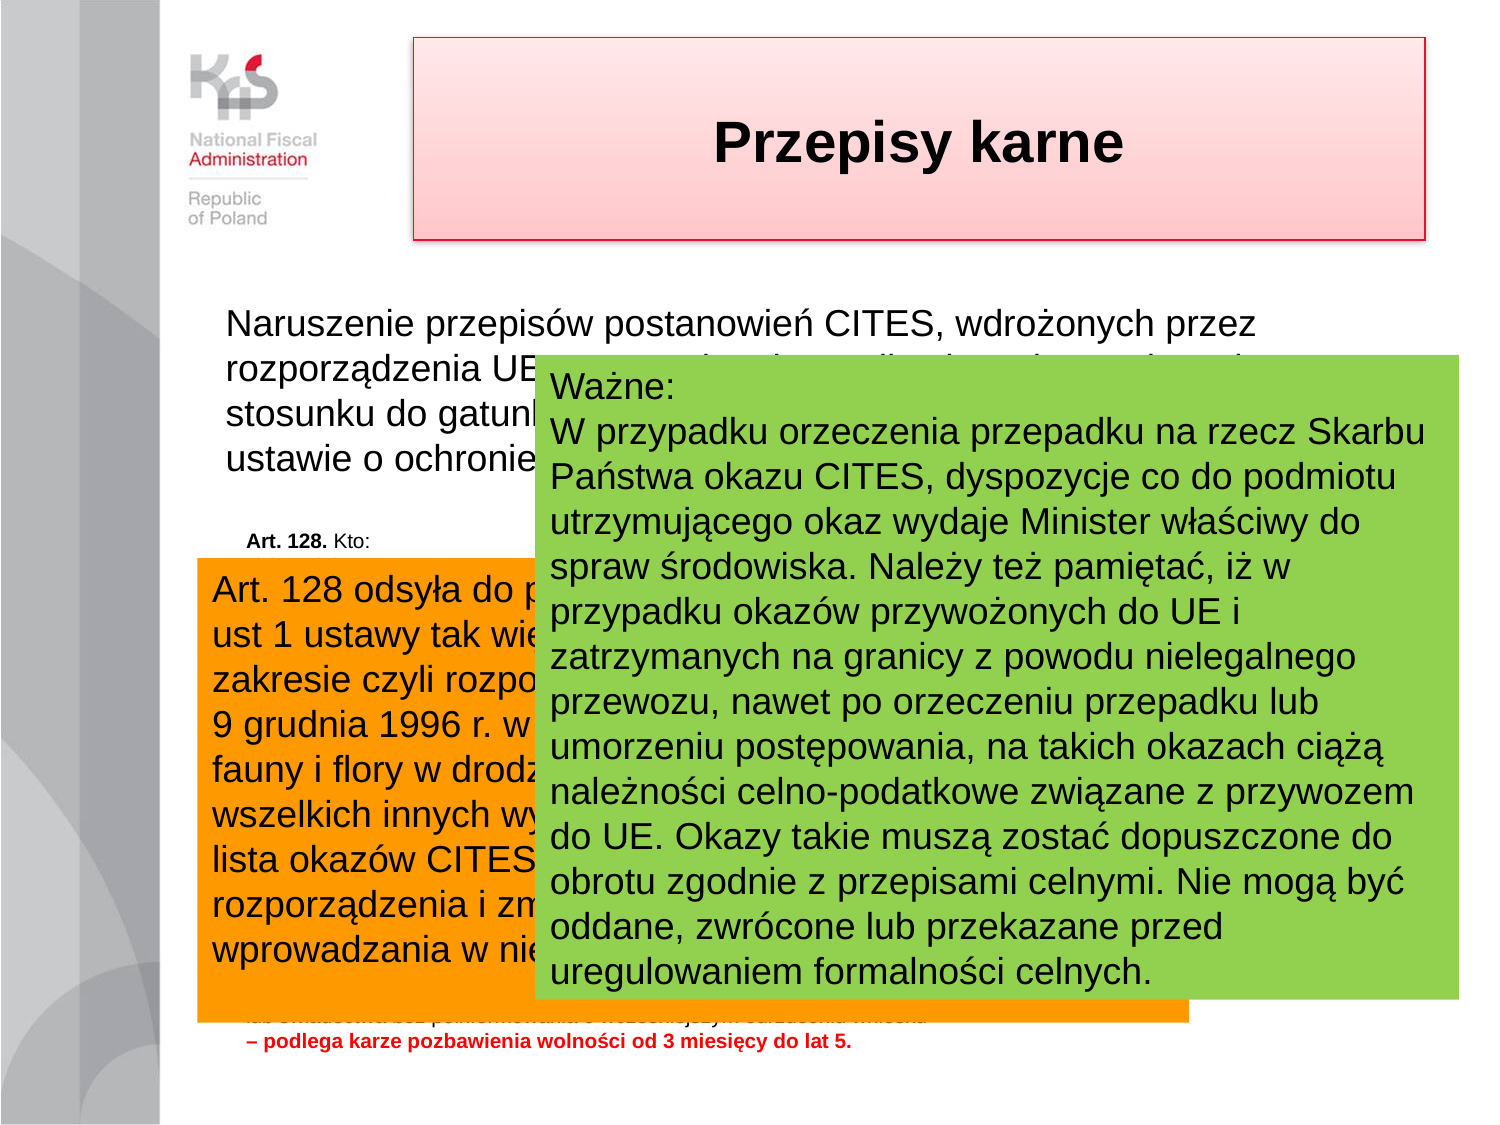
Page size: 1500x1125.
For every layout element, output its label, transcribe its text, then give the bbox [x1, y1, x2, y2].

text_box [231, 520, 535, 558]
picture [0, 0, 1500, 1125]
text_box Ważne: W przypadku orzeczenia przepadku na rzecz Skarbu Państwa okazu CITES, dyspozycje co do podmiotu utrzymującego okaz wydaje Minister właściwy do spraw środowiska. Należy też pamiętać, iż w przypadku okazów przywożonych do UE i zatrzymanych na granicy z powodu nielegalnego przewozu, nawet po orzeczeniu przepadku lub umorzeniu postępowania, na takich okazach ciążą należności celno-podatkowe związane z przywozem do UE. Okazy takie muszą zostać dopuszczone do obrotu zgodnie z przepisami celnymi. Nie mogą być oddane, zwrócone lub przekazane przed uregulowaniem formalności celnych. [535, 354, 1459, 1000]
text_box Art. 128. Kto: 1) bez dokumentu wymaganego na podstawie przepisów, o których mowa w art. 61 ust. 1, lub wbrew jego warunkom przewozi przez granicę Unii Europejskiej okaz gatunku podlegającego ochronie na podstawie przepisów, o których mowa w art. 61 ust. 1, 2) narusza przepisy prawa Unii Europejskiej dotyczące ochrony gatunków dziko żyjących zwierząt i roślin w zakresie regulacji obrotu nimi poprzez: a) nieprzedkładanie zgłoszenia importowego, b) używanie okazów określonych gatunków w innym celu niż wskazany w zezwoleniu importowym, c) korzystanie w sposób nieuprawniony ze zwolnień od nakazów przy dokonywaniu obrotu sztucznie rozmnożonymi roślinami, ©Kancelaria Sejmu s. 143/150 22.01.2021 d) oferowanie zbycia lub nabycia, nabywanie lub pozyskiwanie, używanie lub wystawianie publicznie w celach zarobkowych, zbywanie, przetrzymywanie lub przewożenie w celu zbycia okazów określonych gatunków roślin lub zwierząt, e) używanie zezwolenia albo świadectwa dla okazu innego niż ten, dla którego było ono wydane, f) składanie wniosku o wydanie zezwolenia importowego, eksportowego, reeksportowego, lub świadectwa bez poinformowania o wcześniejszym odrzuceniu wniosku – podlega karze pozbawienia wolności od 3 miesięcy do lat 5. [231, 1023, 1089, 1060]
title Przepisy karne [413, 37, 1426, 241]
text_box Art. 128 odsyła do przepisów, o których mowa w art. 61, ust 1 ustawy tak więc wprost do rozporządzeń UE w tym zakresie czyli rozporządzenia Rady (WE) nr 338/97 z dnia 9 grudnia 1996 r. w sprawie ochrony gatunków dzikiej fauny i flory w drodze regulacji handlu nimi, oraz wszelkich innych wydanych na jego podstawie jak np. lista okazów CITES, która jest załącznikiem do ww. rozporządzenia i zmienia się cyklicznie w miarę wprowadzania w niej zmian. [197, 558, 1189, 1023]
text_box Naruszenie przepisów postanowień CITES, wdrożonych przez rozporządzenia UE w tym zakresie, czyli zakazy i ograniczenia w stosunku do gatunków zagrożonych wyginięciem, zostały określone w ustawie o ochronie - art. 128 ustawy o ochronie przyrody. [210, 291, 1425, 487]
